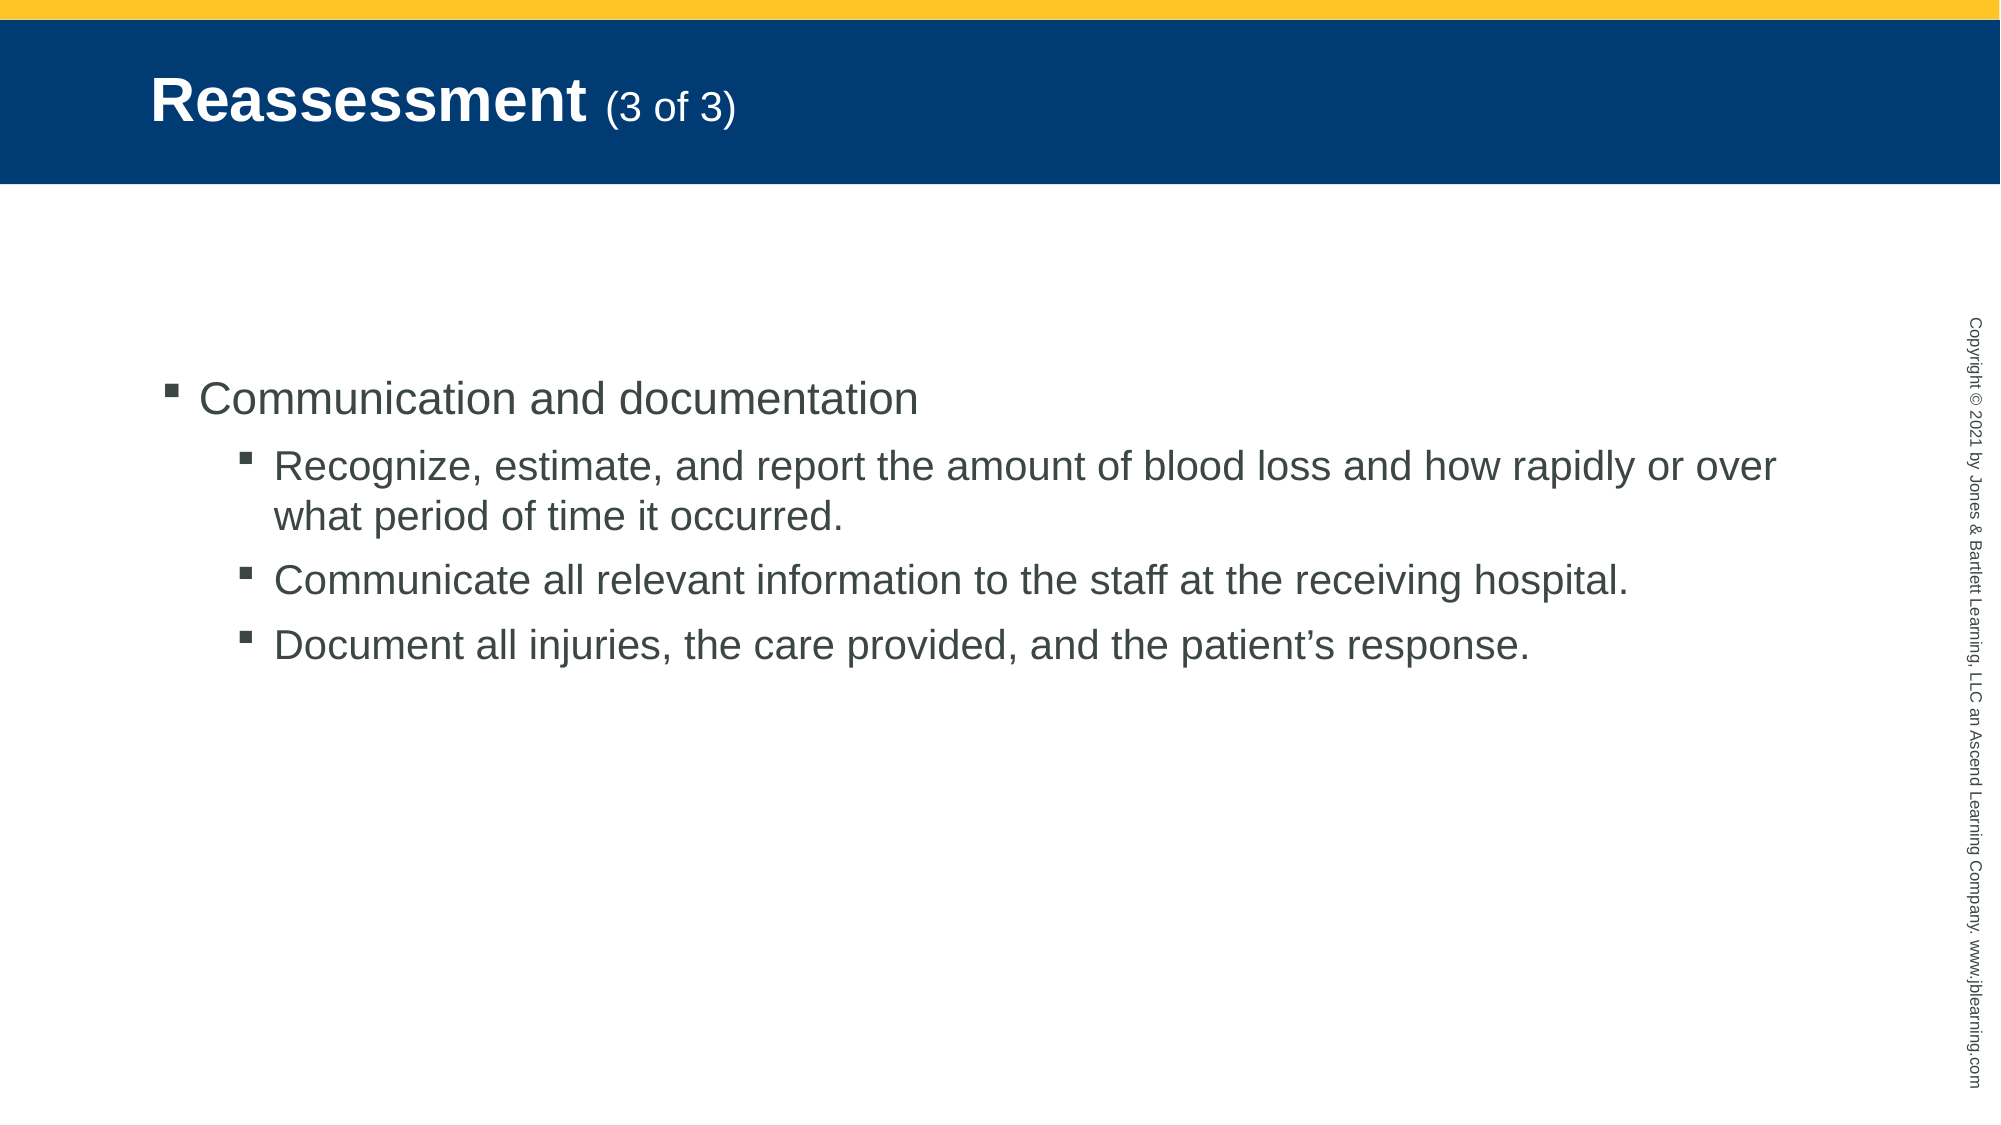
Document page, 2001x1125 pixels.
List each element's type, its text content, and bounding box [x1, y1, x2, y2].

title Reassessment (3 of 3) [0, 19, 2000, 185]
list Communication and documentation Recognize, estimate, and report the amount of blood loss and how rapidly or over what period of time it occurred. Communicate all relevant information to the staff at the receiving hospital. Document all injuries, the care provided, and the patient’s response. [146, 361, 1859, 1016]
